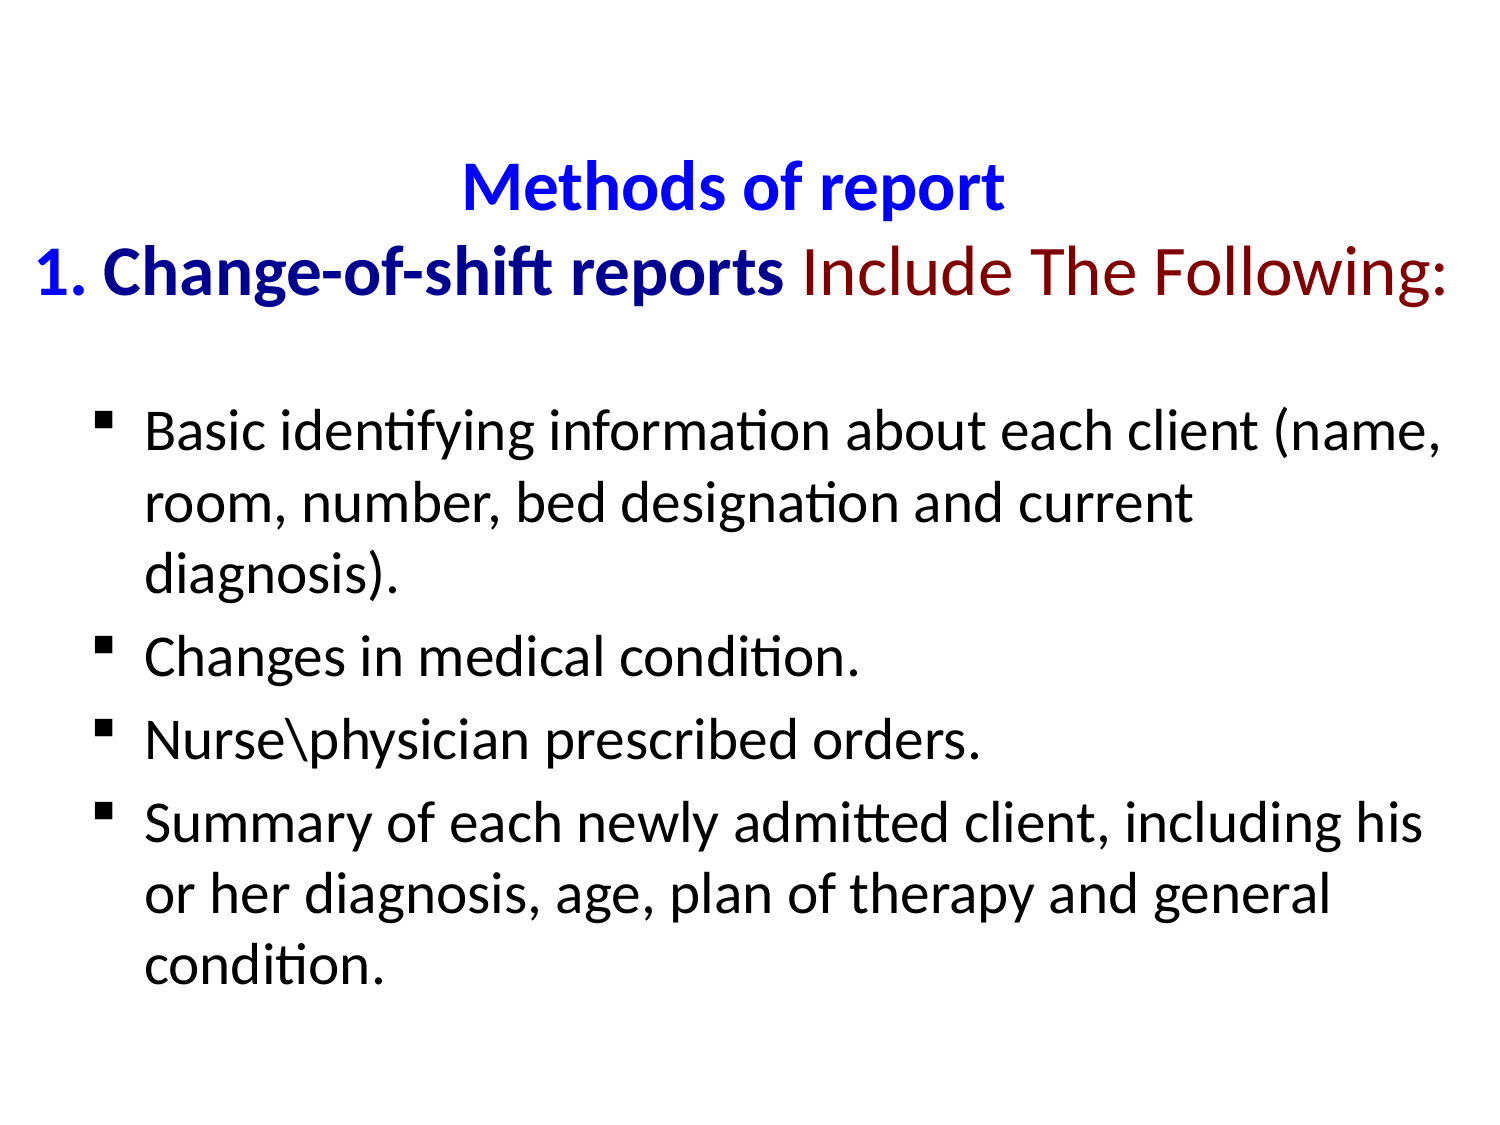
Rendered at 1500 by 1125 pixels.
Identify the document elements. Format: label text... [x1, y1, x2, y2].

title Methods of report 1. Change-of-shift reports Include The Following: [17, 92, 1466, 357]
list Basic identifying information about each client (name, room, number, bed designation and current diagnosis). Changes in medical condition. Nurse\physician prescribed orders. Summary of each newly admitted client, including his or her diagnosis, age, plan of therapy and general condition. [75, 383, 1466, 1005]
